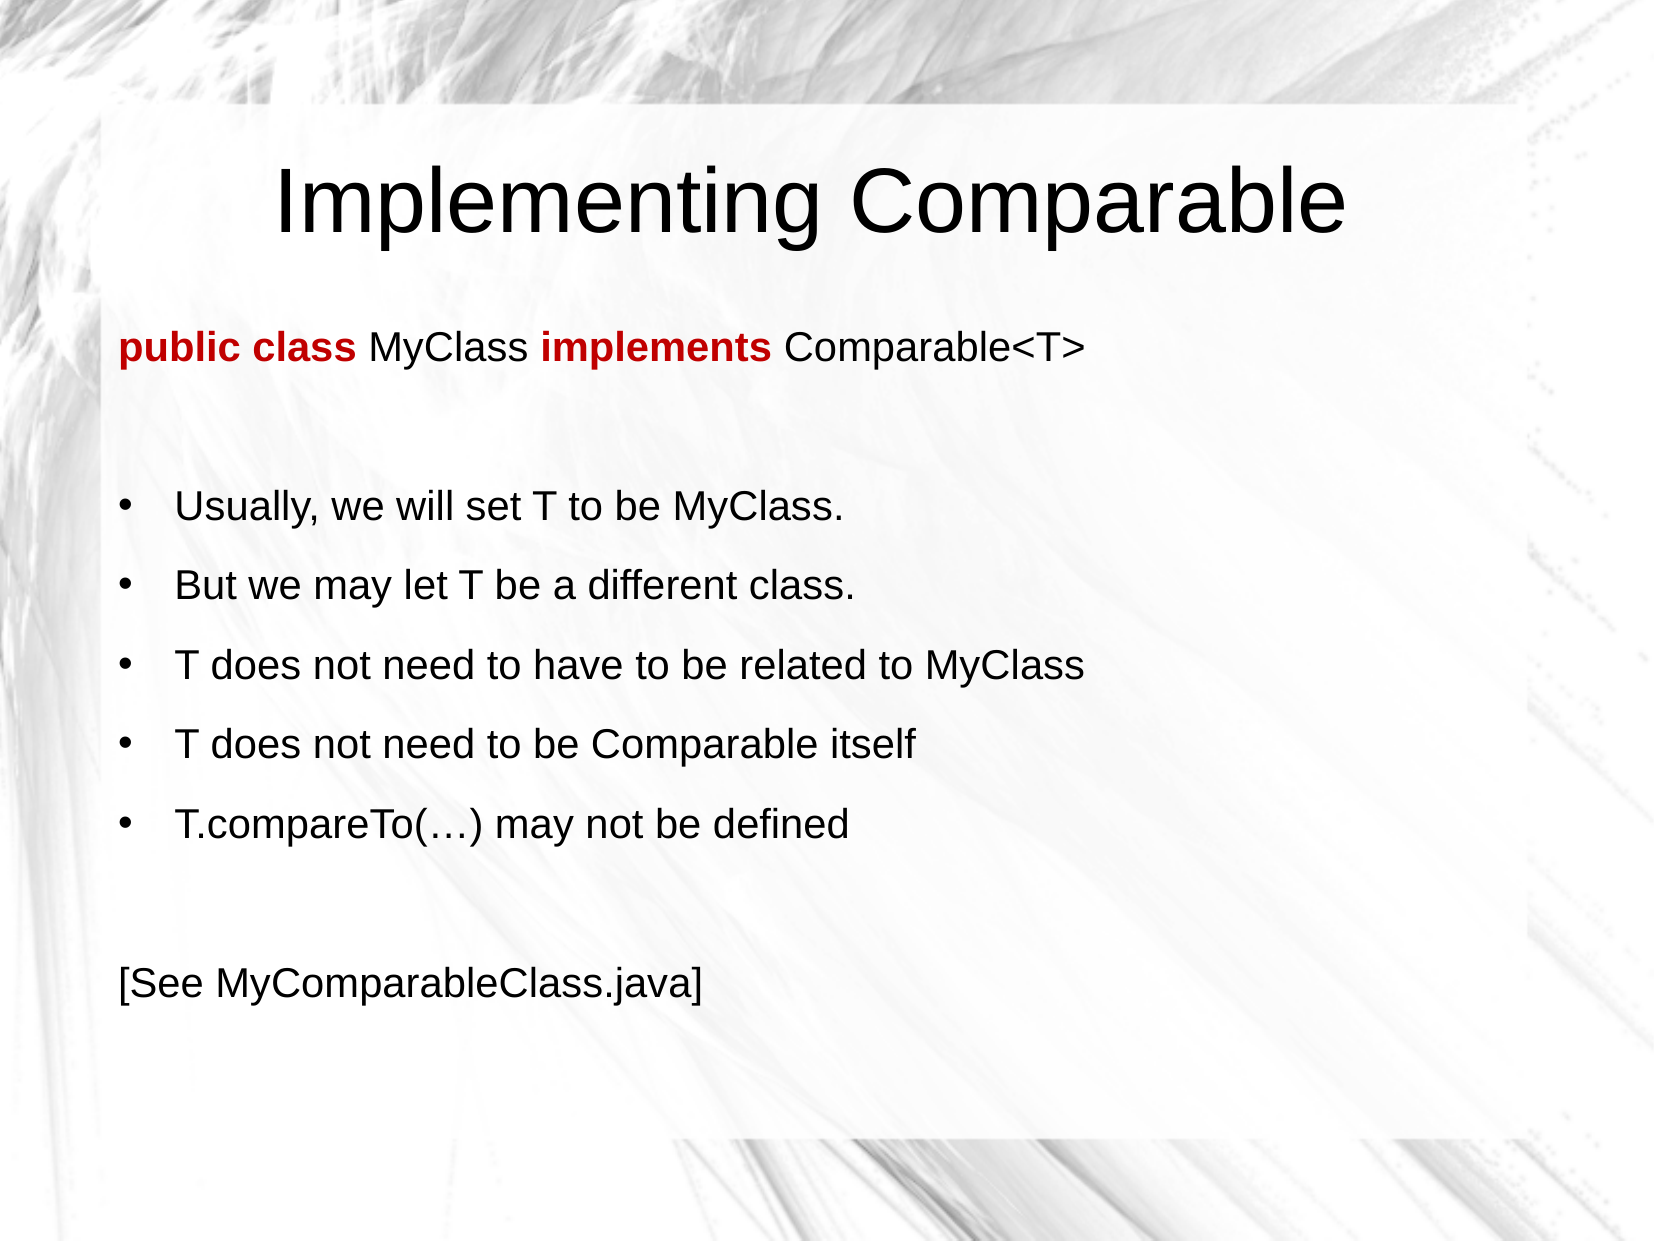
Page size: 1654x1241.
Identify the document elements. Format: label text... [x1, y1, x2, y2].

title Implementing Comparable [118, 112, 1506, 281]
picture [0, 0, 1654, 1241]
list public class MyClass implements Comparable<T> Usually, we will set T to be MyClass. But we may let T be a different class. T does not need to have to be related to MyClass T does not need to be Comparable itself T.compareTo(…) may not be defined [See MyComparableClass.java] [118, 319, 1571, 1102]
